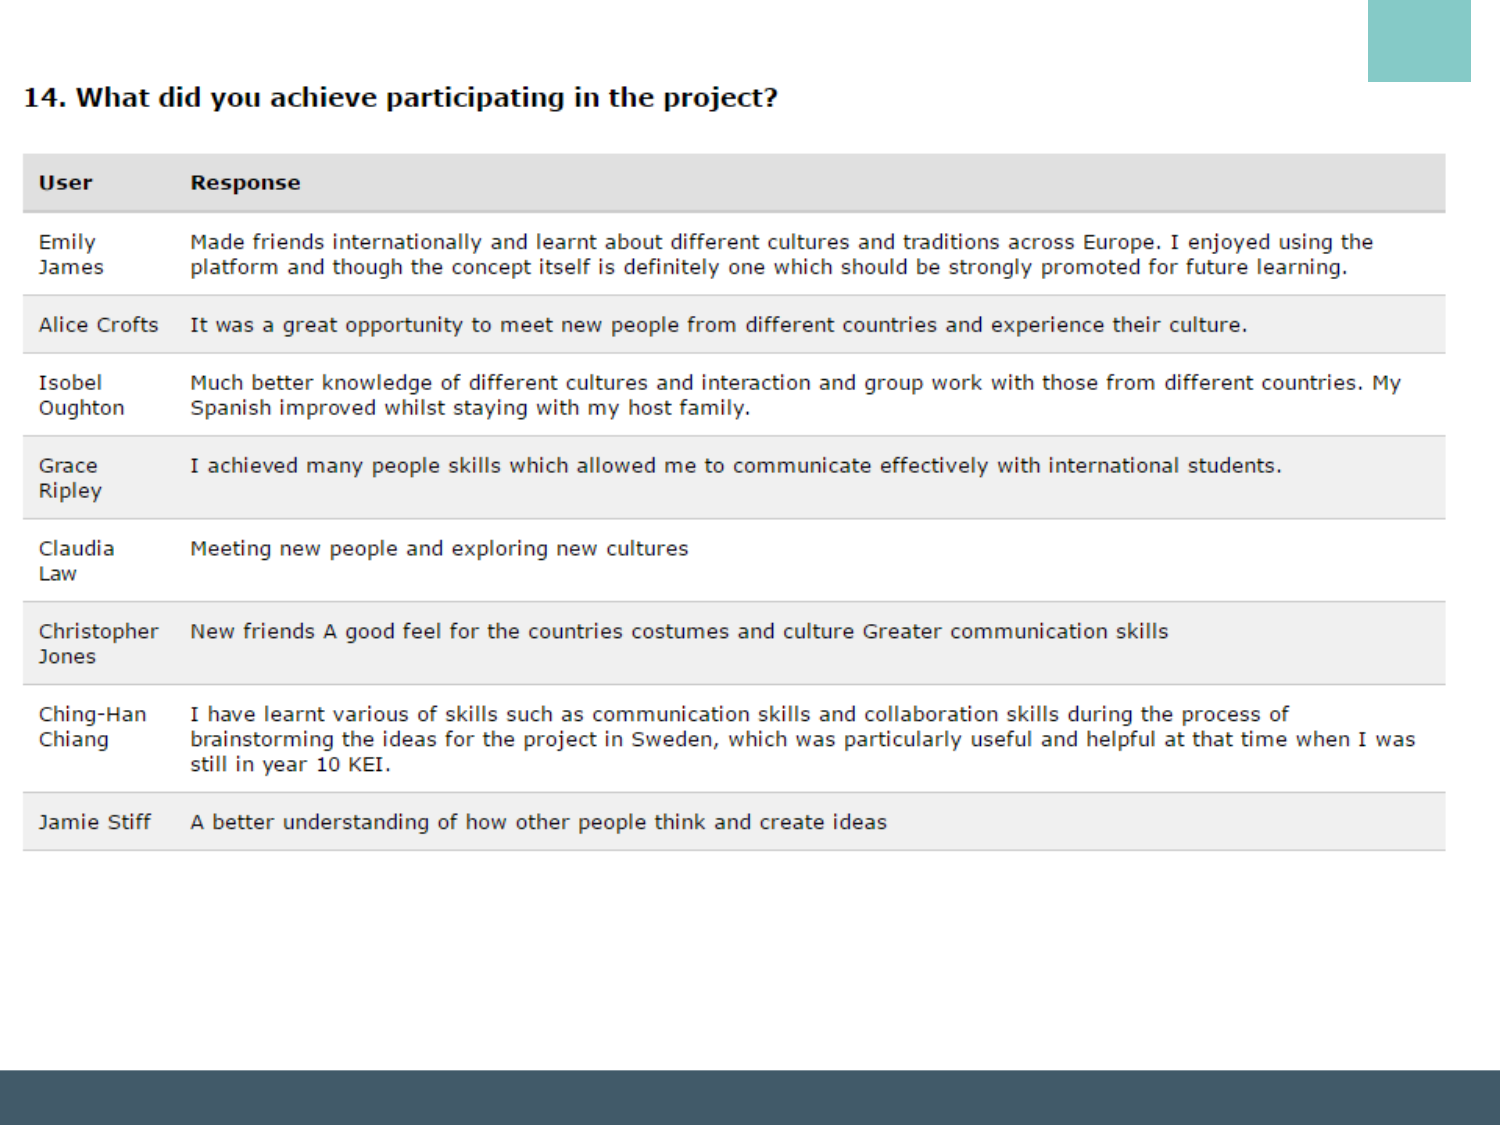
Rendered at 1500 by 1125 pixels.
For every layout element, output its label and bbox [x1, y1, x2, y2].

picture [17, 0, 1475, 882]
